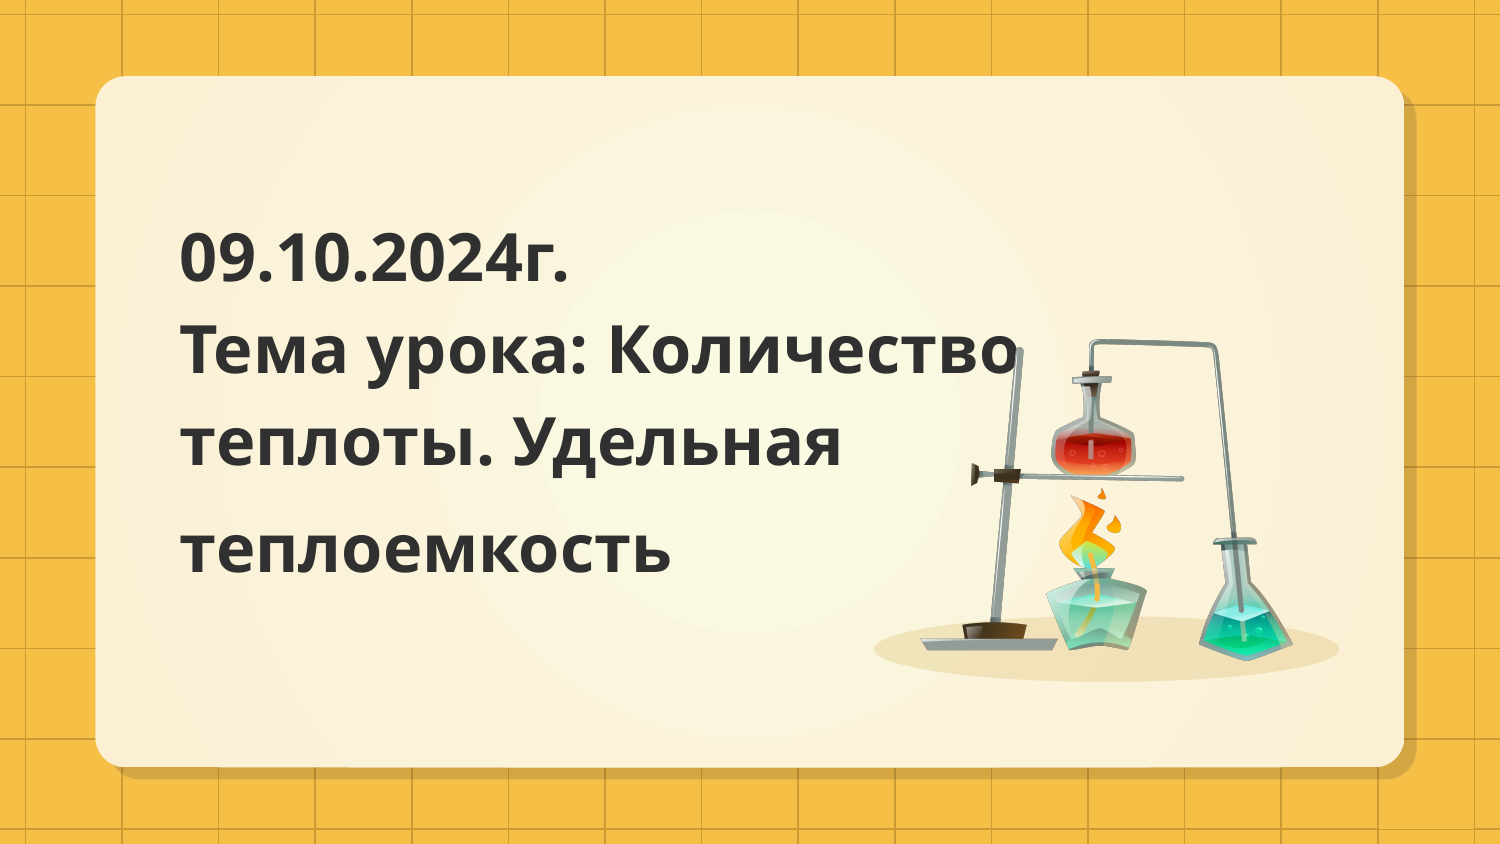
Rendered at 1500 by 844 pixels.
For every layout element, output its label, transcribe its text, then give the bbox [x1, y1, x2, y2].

title 09.10.2024г. Тема урока: Количество теплоты. Удельная теплоемкость [164, 166, 1297, 699]
picture [920, 339, 1293, 662]
text_box [873, 630, 1340, 682]
